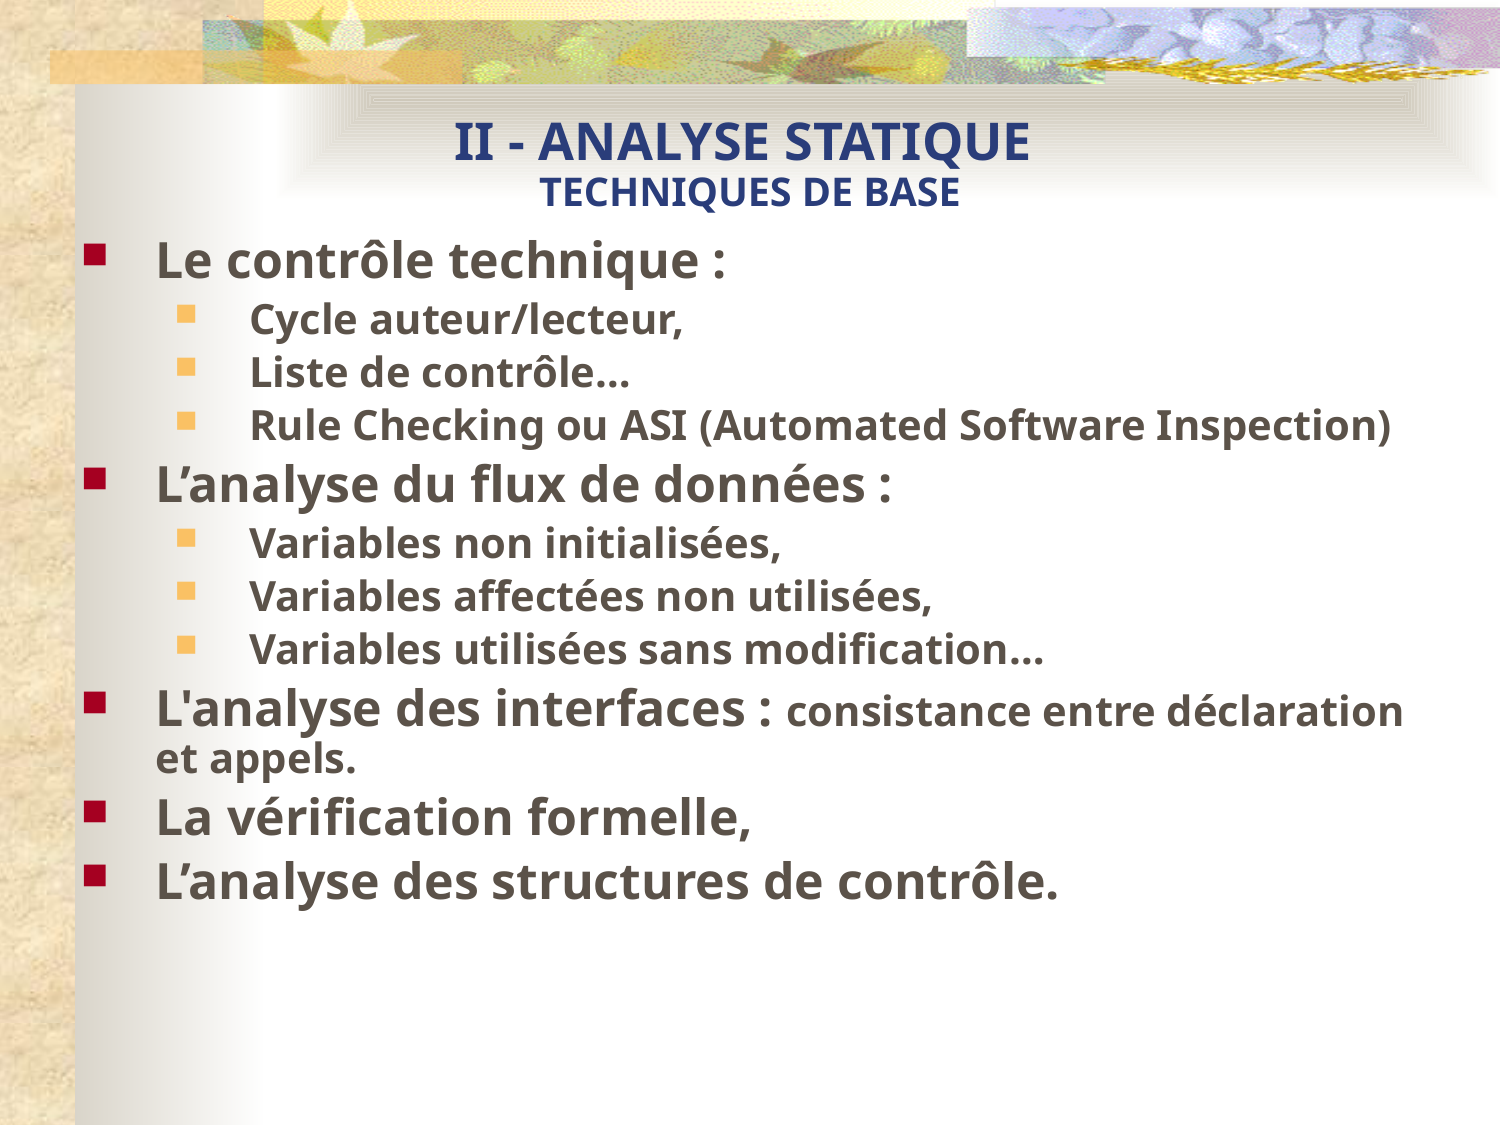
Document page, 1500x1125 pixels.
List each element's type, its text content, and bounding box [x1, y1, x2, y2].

picture [0, 223, 75, 1125]
title II - ANALYSE STATIQUE TECHNIQUES DE BASE [0, 80, 1500, 223]
list Le contrôle technique : Cycle auteur/lecteur, Liste de contrôle… Rule Checking ou ASI (Automated Software Inspection) L’analyse du flux de données : Variables non initialisées, Variables affectées non utilisées, Variables utilisées sans modification… L'analyse des interfaces : consistance entre déclaration et appels. La vérification formelle, L’analyse des structures de contrôle. [65, 228, 1467, 1015]
picture [0, 0, 1500, 80]
